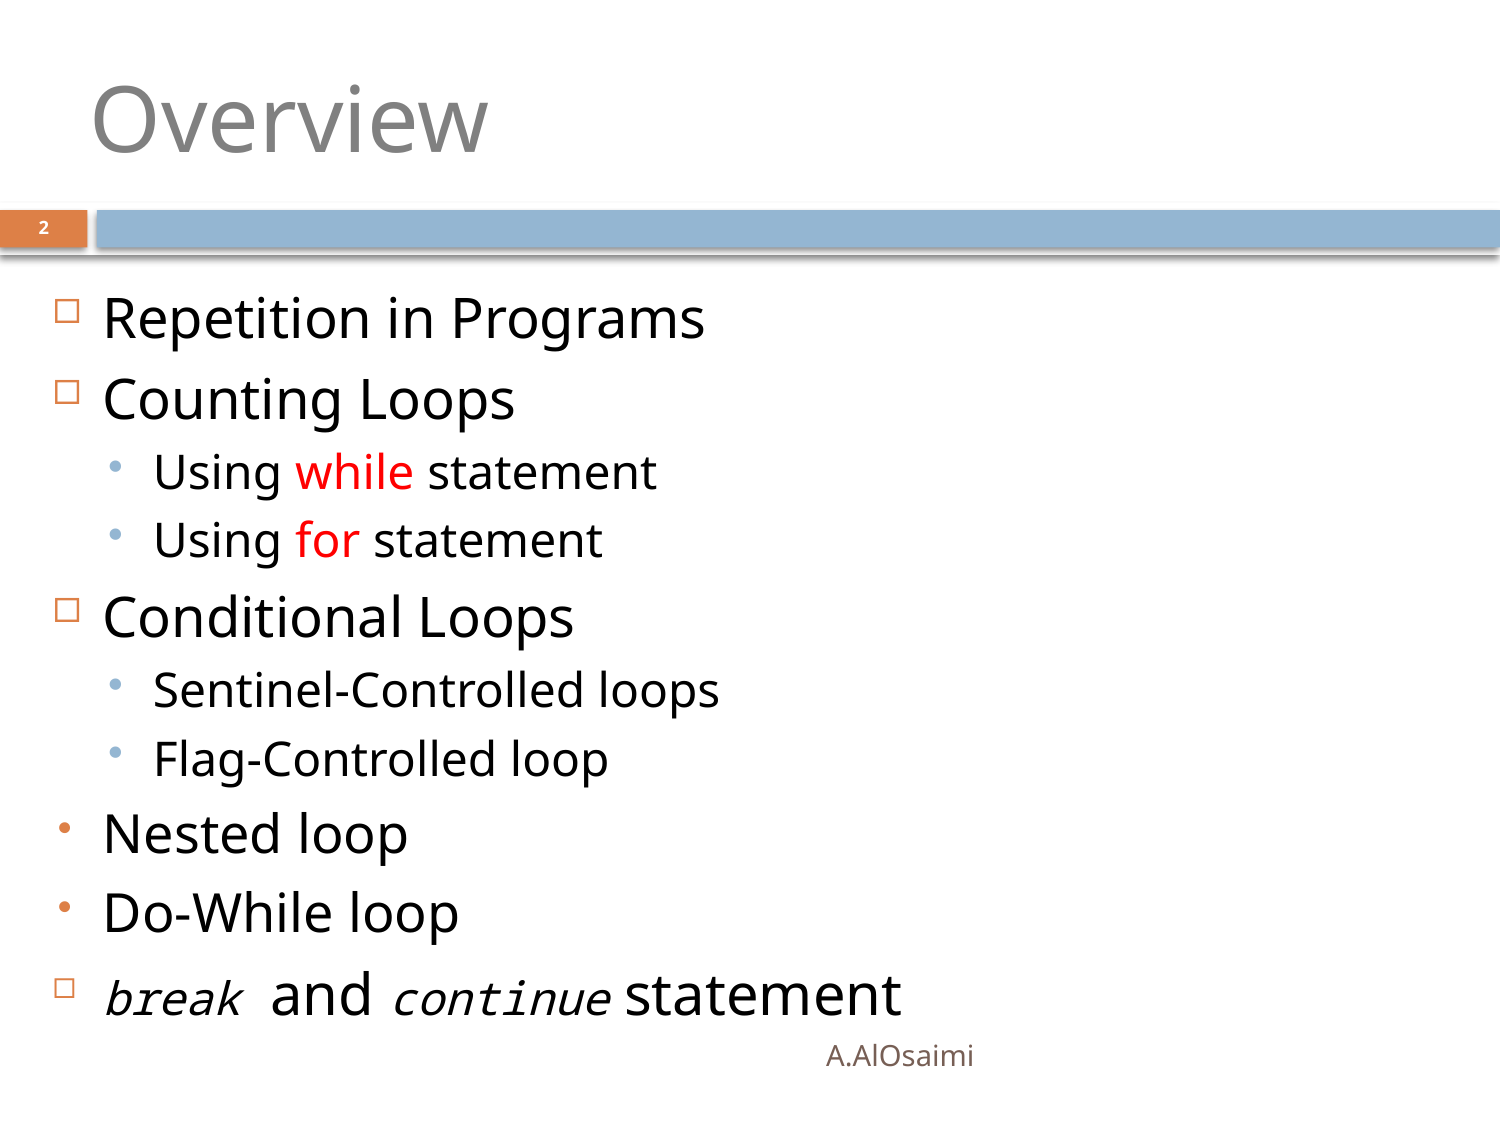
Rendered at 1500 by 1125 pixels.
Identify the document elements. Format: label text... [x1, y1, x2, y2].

footer A.AlOsaimi [99, 1024, 990, 1085]
title Overview [75, 45, 1425, 188]
slide_number 2 [0, 208, 88, 249]
list Repetition in Programs Counting Loops Using while statement Using for statement Conditional Loops Sentinel-Controlled loops Flag-Controlled loop Nested loop Do-While loop break and continue statement [37, 275, 1425, 1038]
